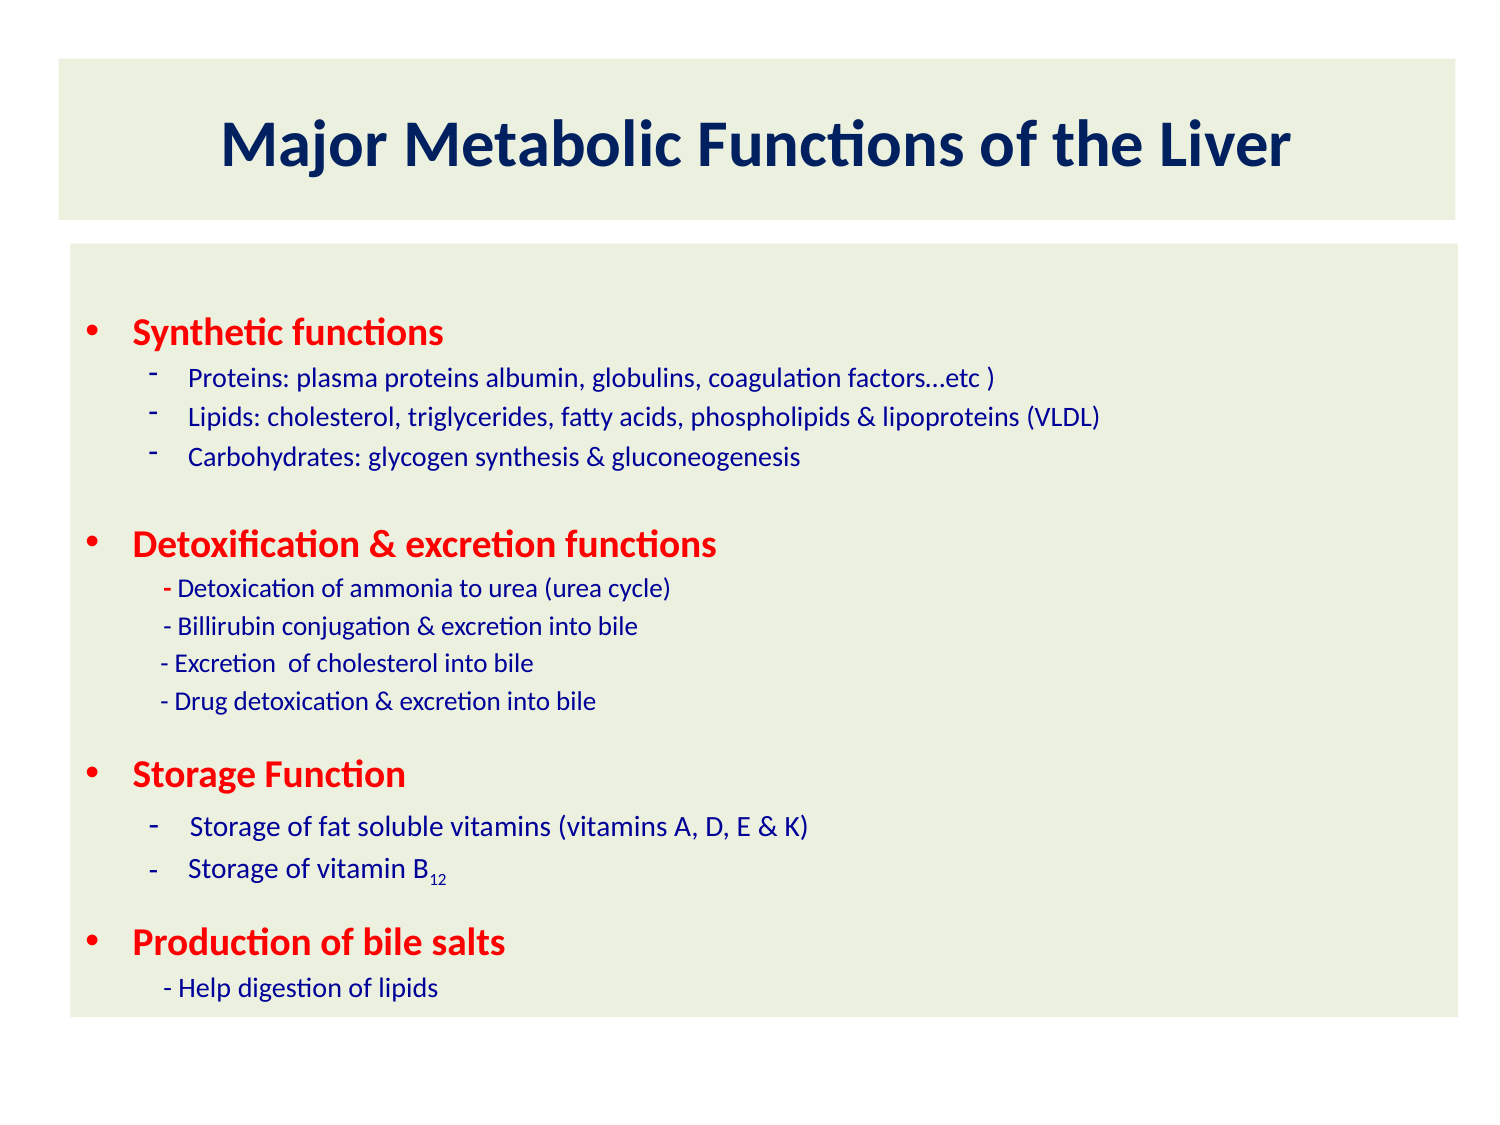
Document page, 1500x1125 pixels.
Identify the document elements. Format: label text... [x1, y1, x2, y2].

title Major Metabolic Functions of the Liver [58, 58, 1456, 220]
list Synthetic functions Proteins: plasma proteins albumin, globulins, coagulation factors…etc ) Lipids: cholesterol, triglycerides, fatty acids, phospholipids & lipoproteins (VLDL) Carbohydrates: glycogen synthesis & gluconeogenesis Detoxification & excretion functions - Detoxication of ammonia to urea (urea cycle) - Billirubin conjugation & excretion into bile - Excretion of cholesterol into bile - Drug detoxication & excretion into bile Storage Function - Storage of fat soluble vitamins (vitamins A, D, E & K) Storage of vitamin B12 Production of bile salts - Help digestion of lipids [70, 243, 1458, 1017]
